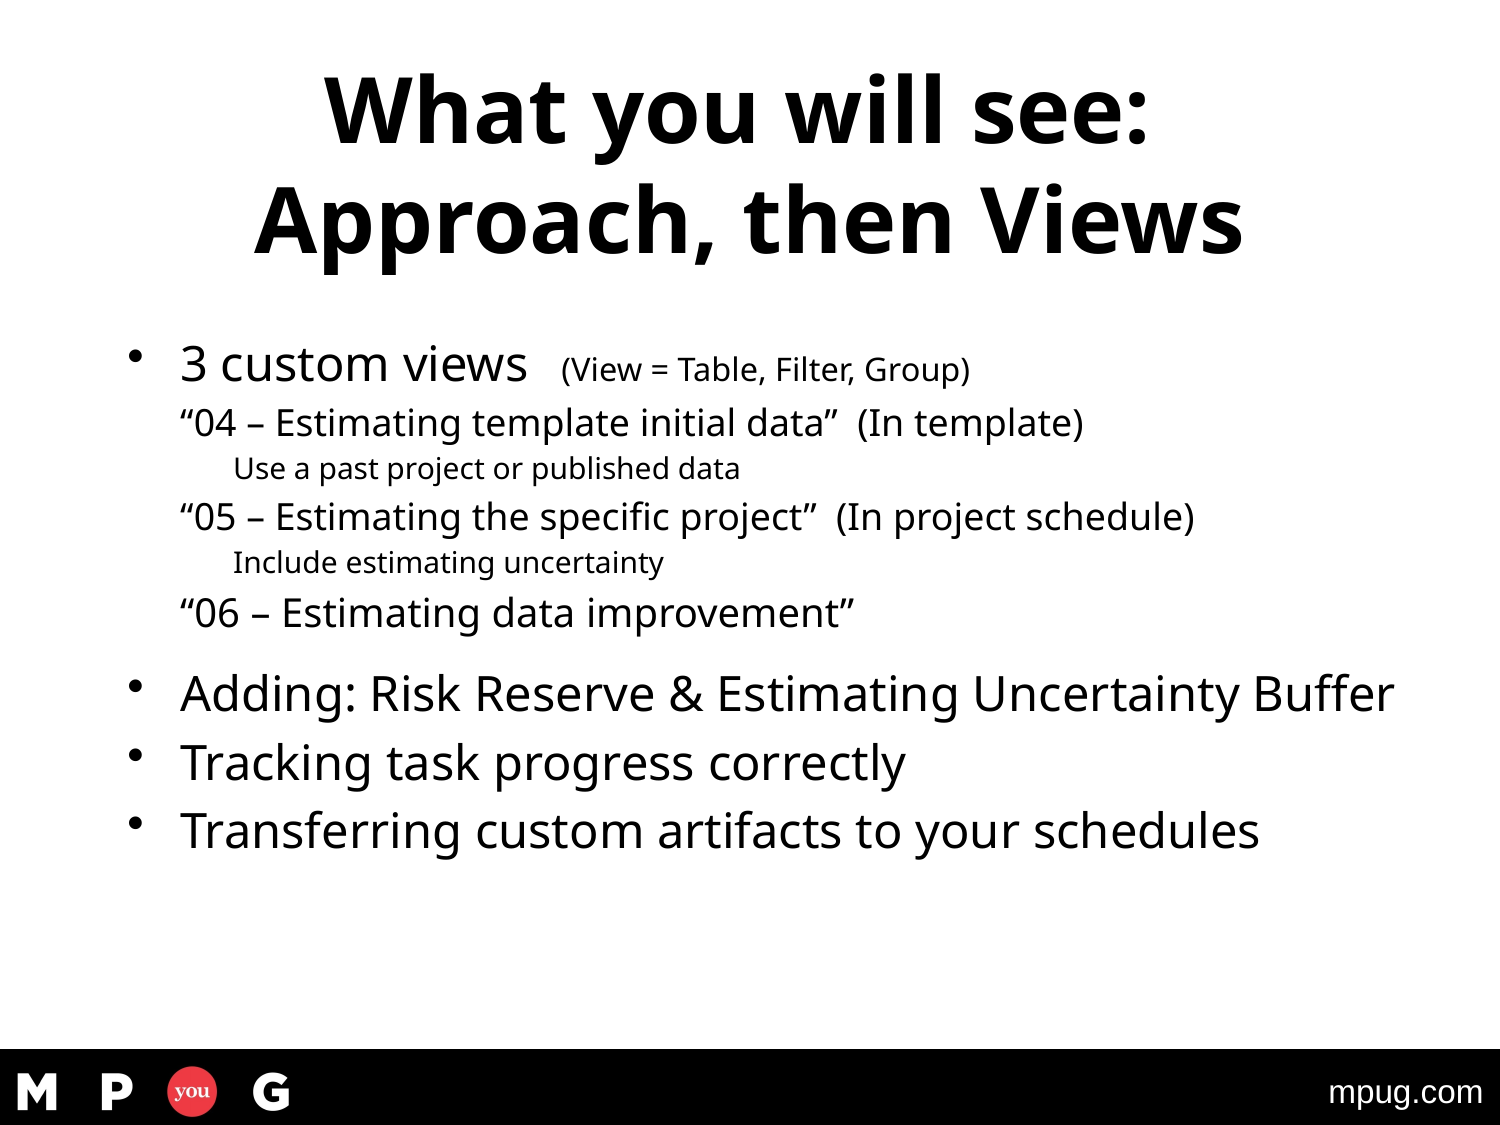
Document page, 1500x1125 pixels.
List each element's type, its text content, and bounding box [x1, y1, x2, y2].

title What you will see: Approach, then Views [90, 44, 1410, 208]
list 3 custom views (View = Table, Filter, Group) “04 – Estimating template initial data” (In template) Use a past project or published data “05 – Estimating the specific project” (In project schedule) Include estimating uncertainty “06 – Estimating data improvement” Adding: Risk Reserve & Estimating Uncertainty Buffer Tracking task progress correctly Transferring custom artifacts to your schedules [112, 324, 1442, 899]
picture [15, 1065, 291, 1119]
